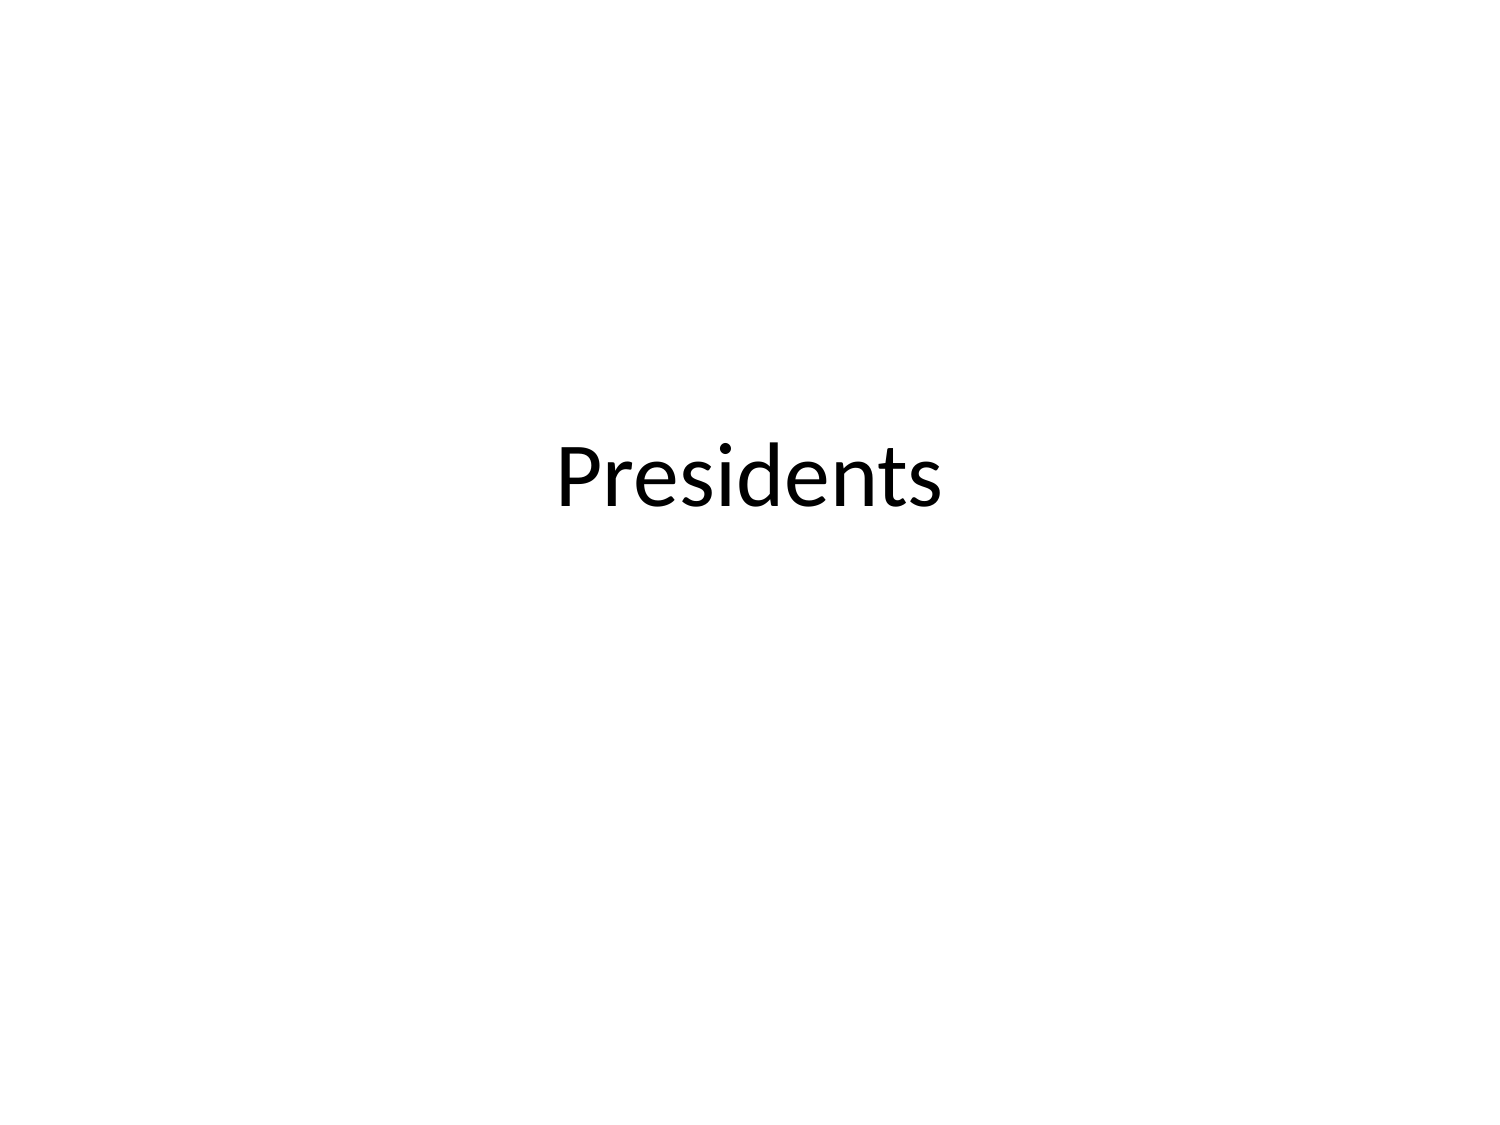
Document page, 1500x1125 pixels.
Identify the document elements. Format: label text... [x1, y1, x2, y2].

title Presidents [112, 349, 1388, 591]
